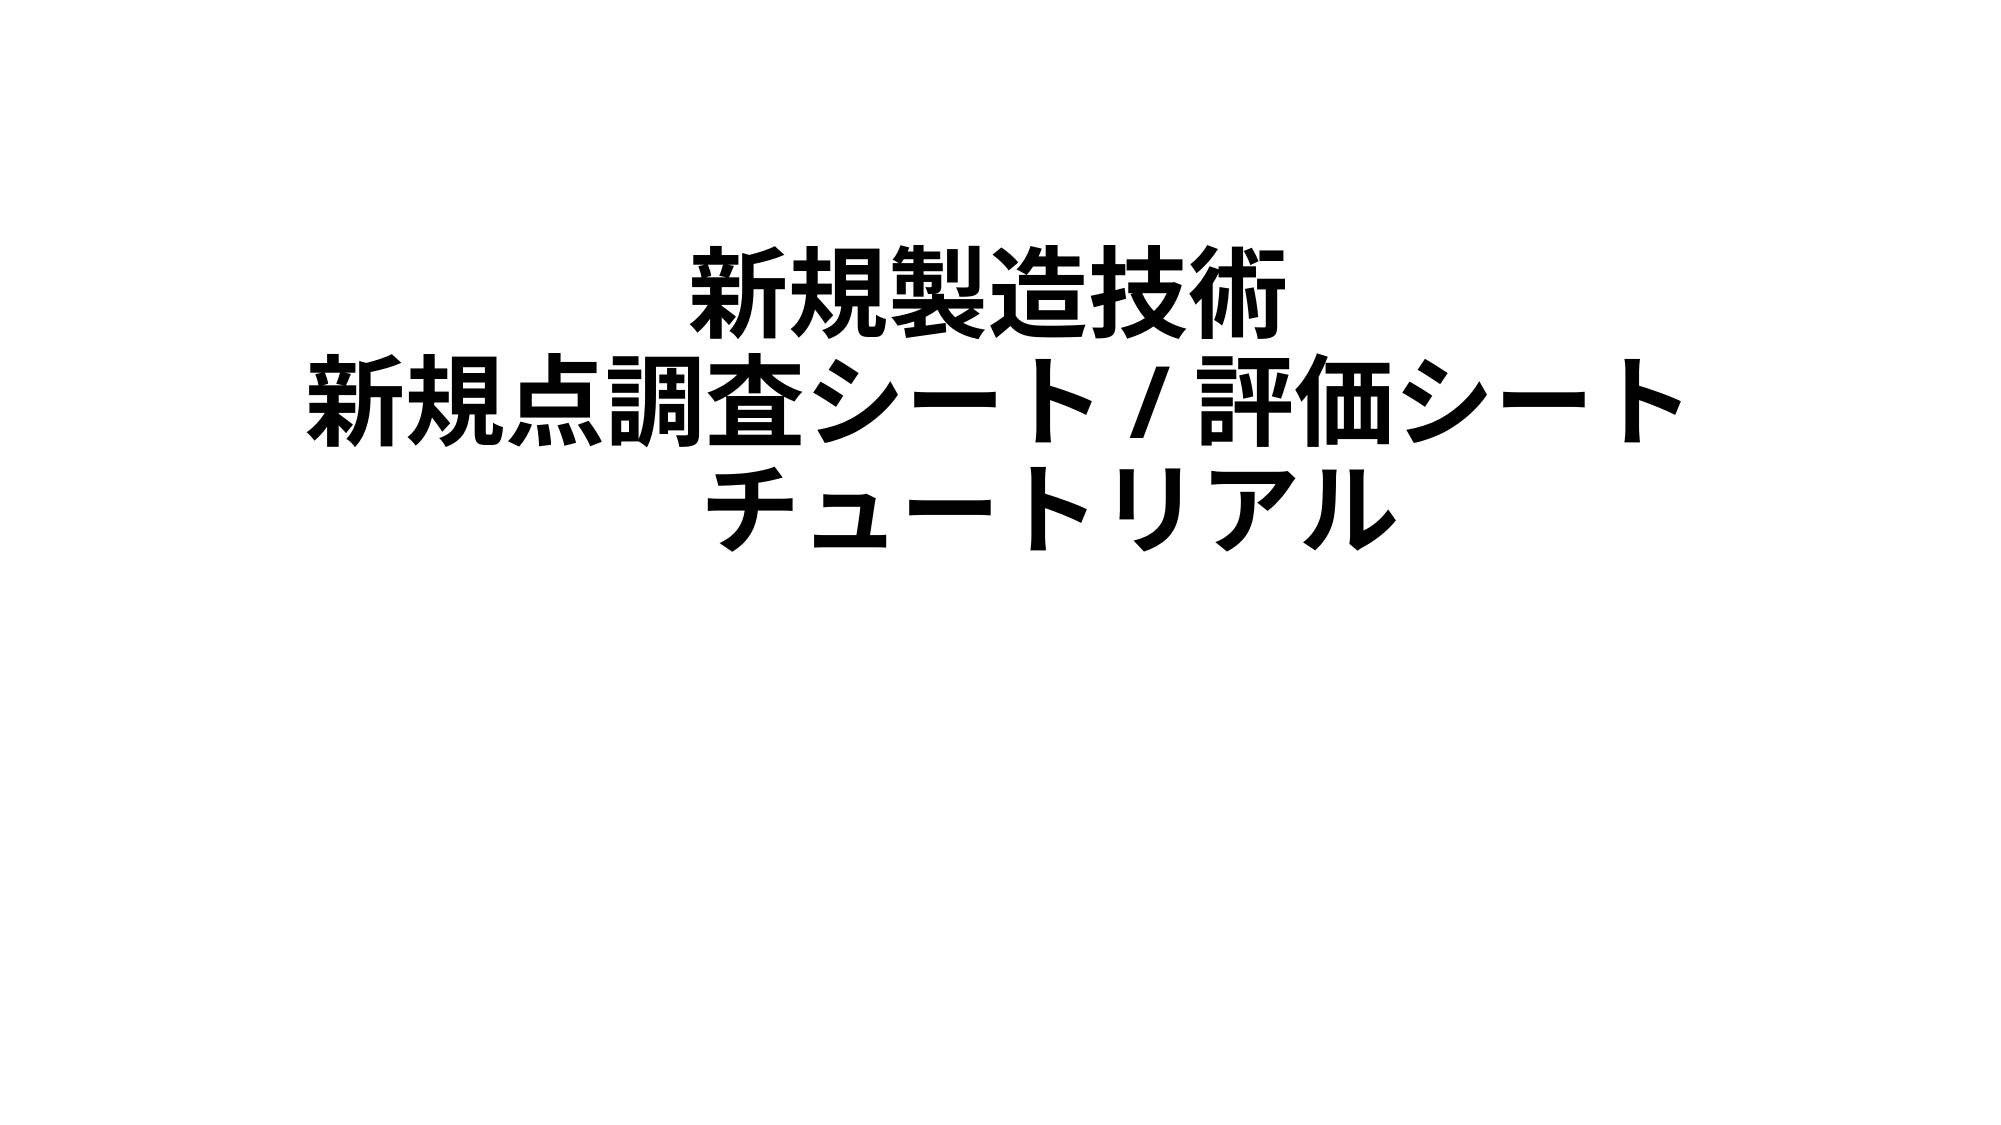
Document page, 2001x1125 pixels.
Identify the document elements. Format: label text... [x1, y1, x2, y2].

title 新規製造技術 新規点調査シート/評価シート チュートリアル [249, 184, 1750, 576]
